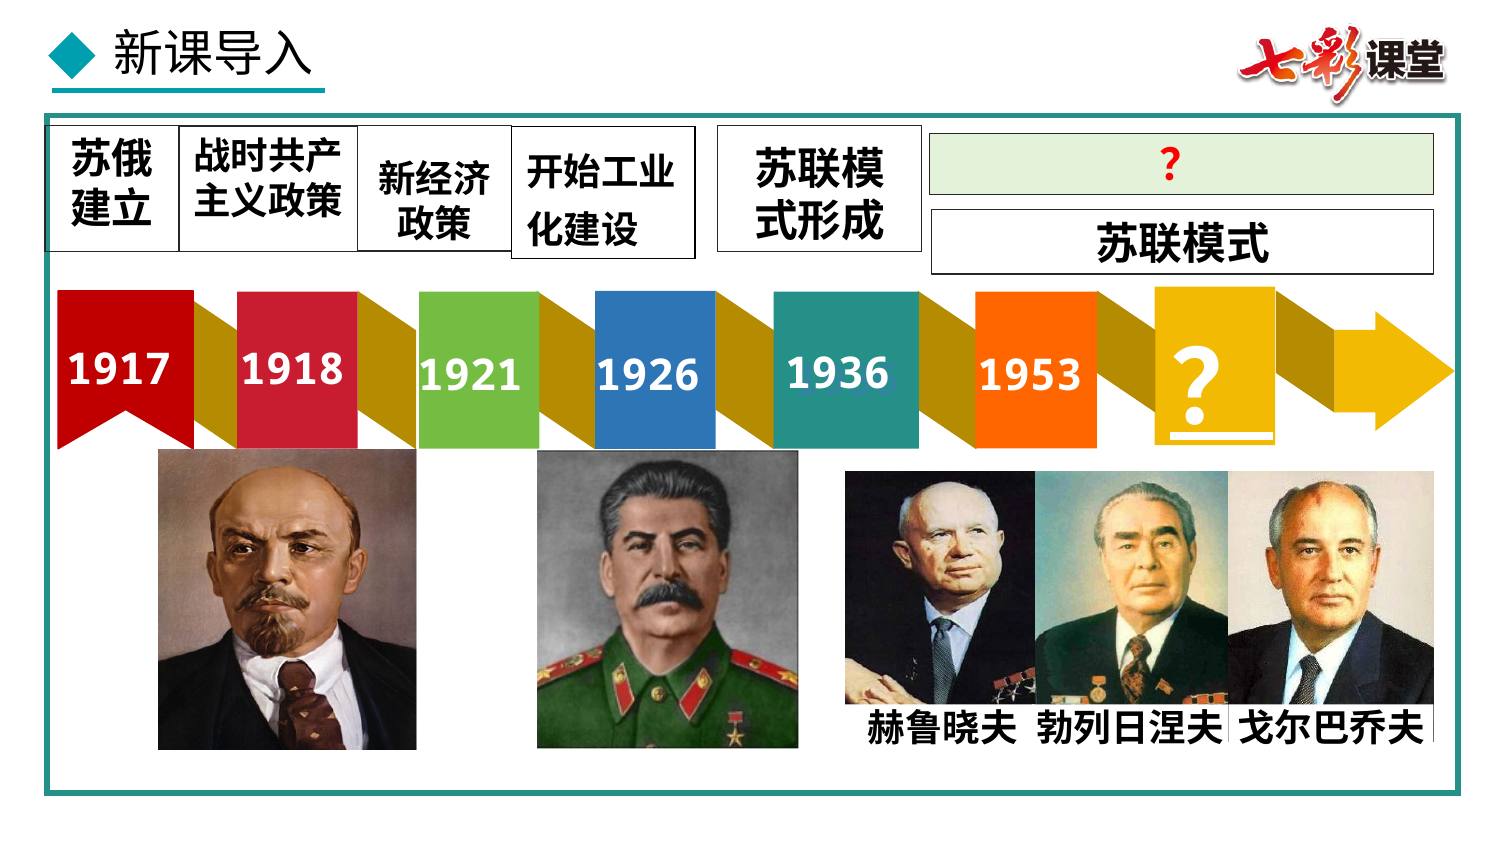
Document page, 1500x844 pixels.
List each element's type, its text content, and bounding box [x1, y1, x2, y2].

picture [1234, 20, 1451, 108]
text_box ？ [929, 133, 1434, 195]
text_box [844, 471, 1435, 751]
picture [536, 448, 801, 751]
text_box 苏俄建立 [45, 125, 179, 252]
text_box 开始工业化建设 [511, 126, 696, 259]
picture [157, 448, 417, 751]
text_box 苏联模 式形成 [717, 125, 922, 252]
text_box 新经济 政策 [358, 125, 512, 251]
text_box 战时共产 主义政策 [179, 125, 358, 252]
text_box 苏联模式 [931, 209, 1434, 275]
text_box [57, 286, 1456, 450]
